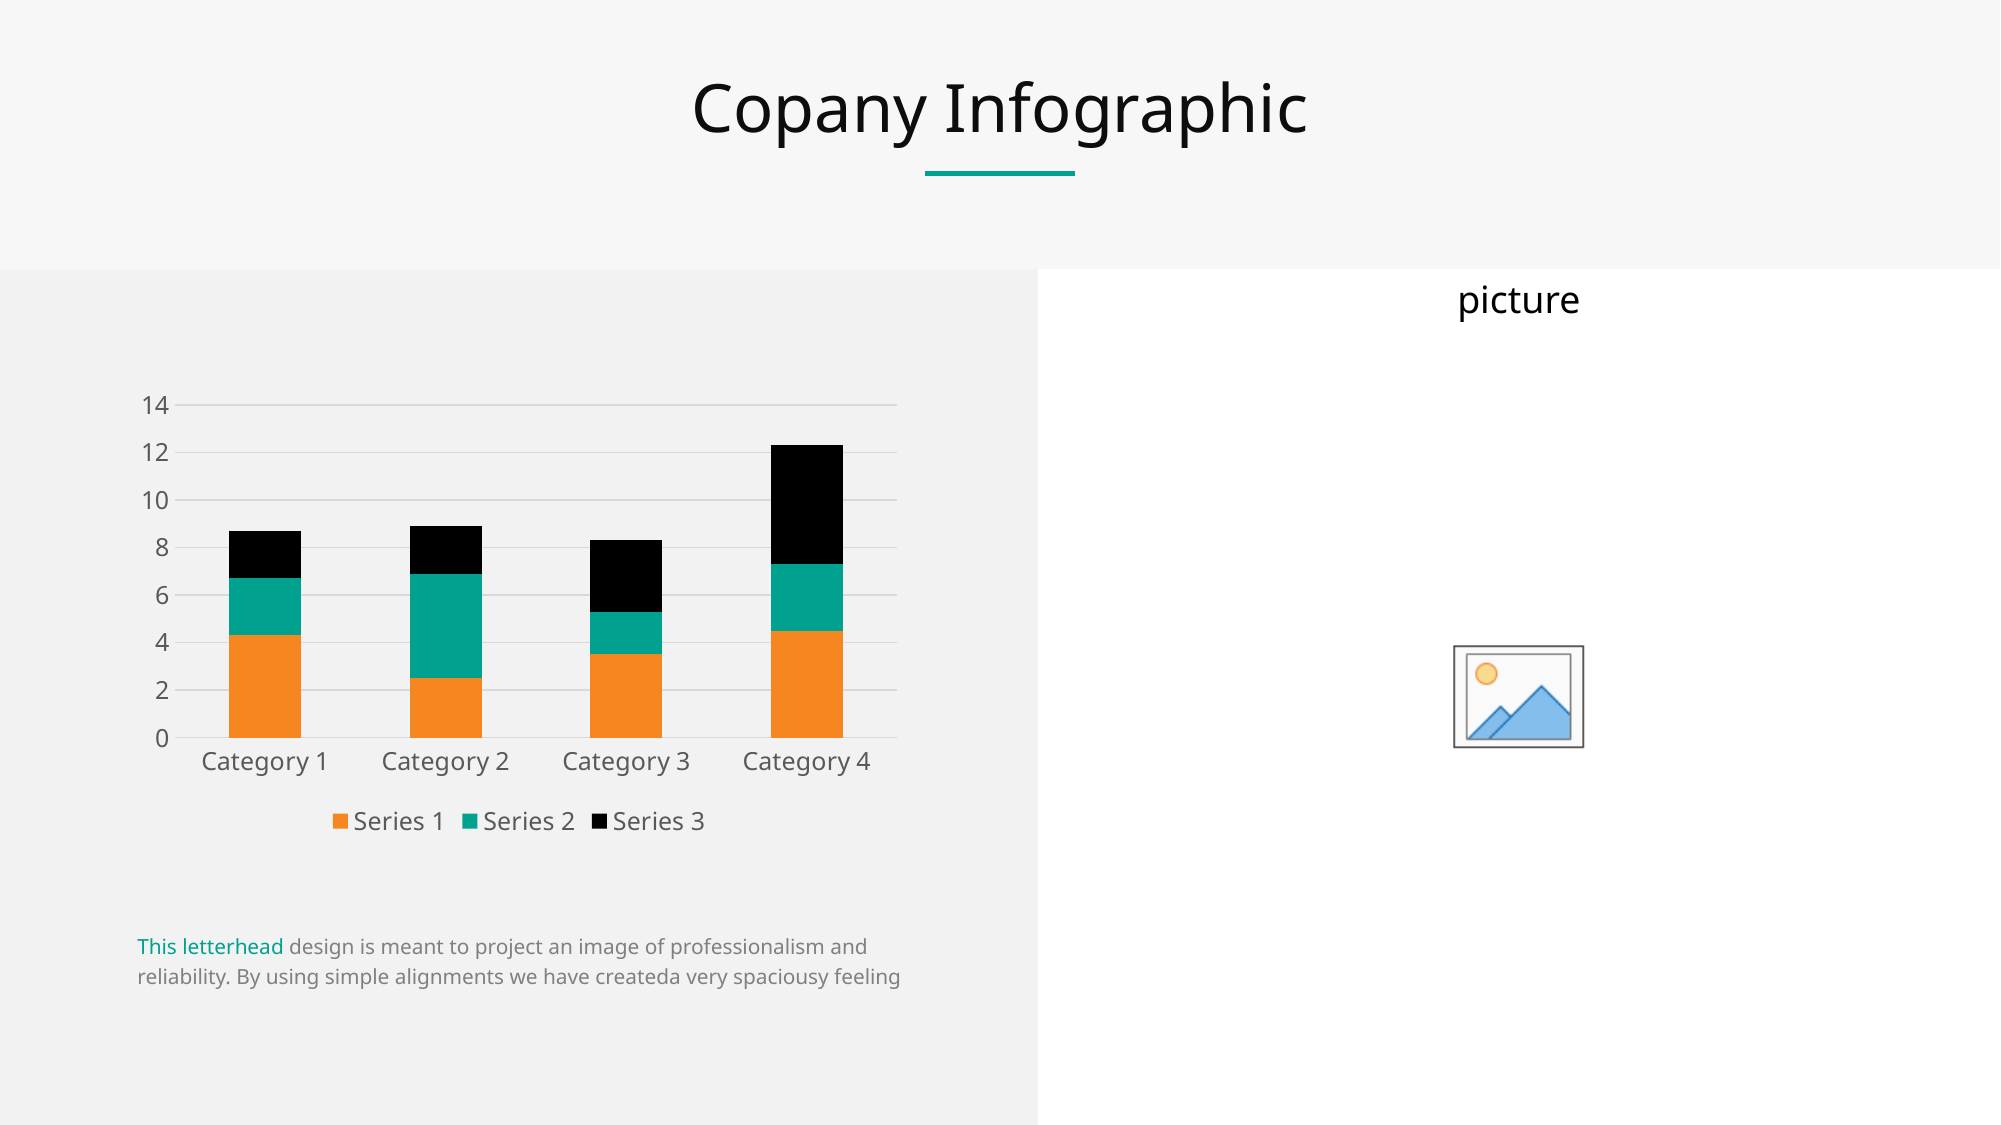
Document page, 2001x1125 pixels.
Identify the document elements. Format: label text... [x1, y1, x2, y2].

text_box [0, 0, 2000, 268]
chart [125, 378, 913, 845]
picture [1037, 268, 2000, 1125]
title Copany Infographic [137, 55, 1863, 167]
text_box [0, 268, 1037, 1125]
text_box This letterhead design is meant to project an image of professionalism and reliability. By using simple alignments we have createda very spaciousy feeling [137, 866, 926, 1052]
